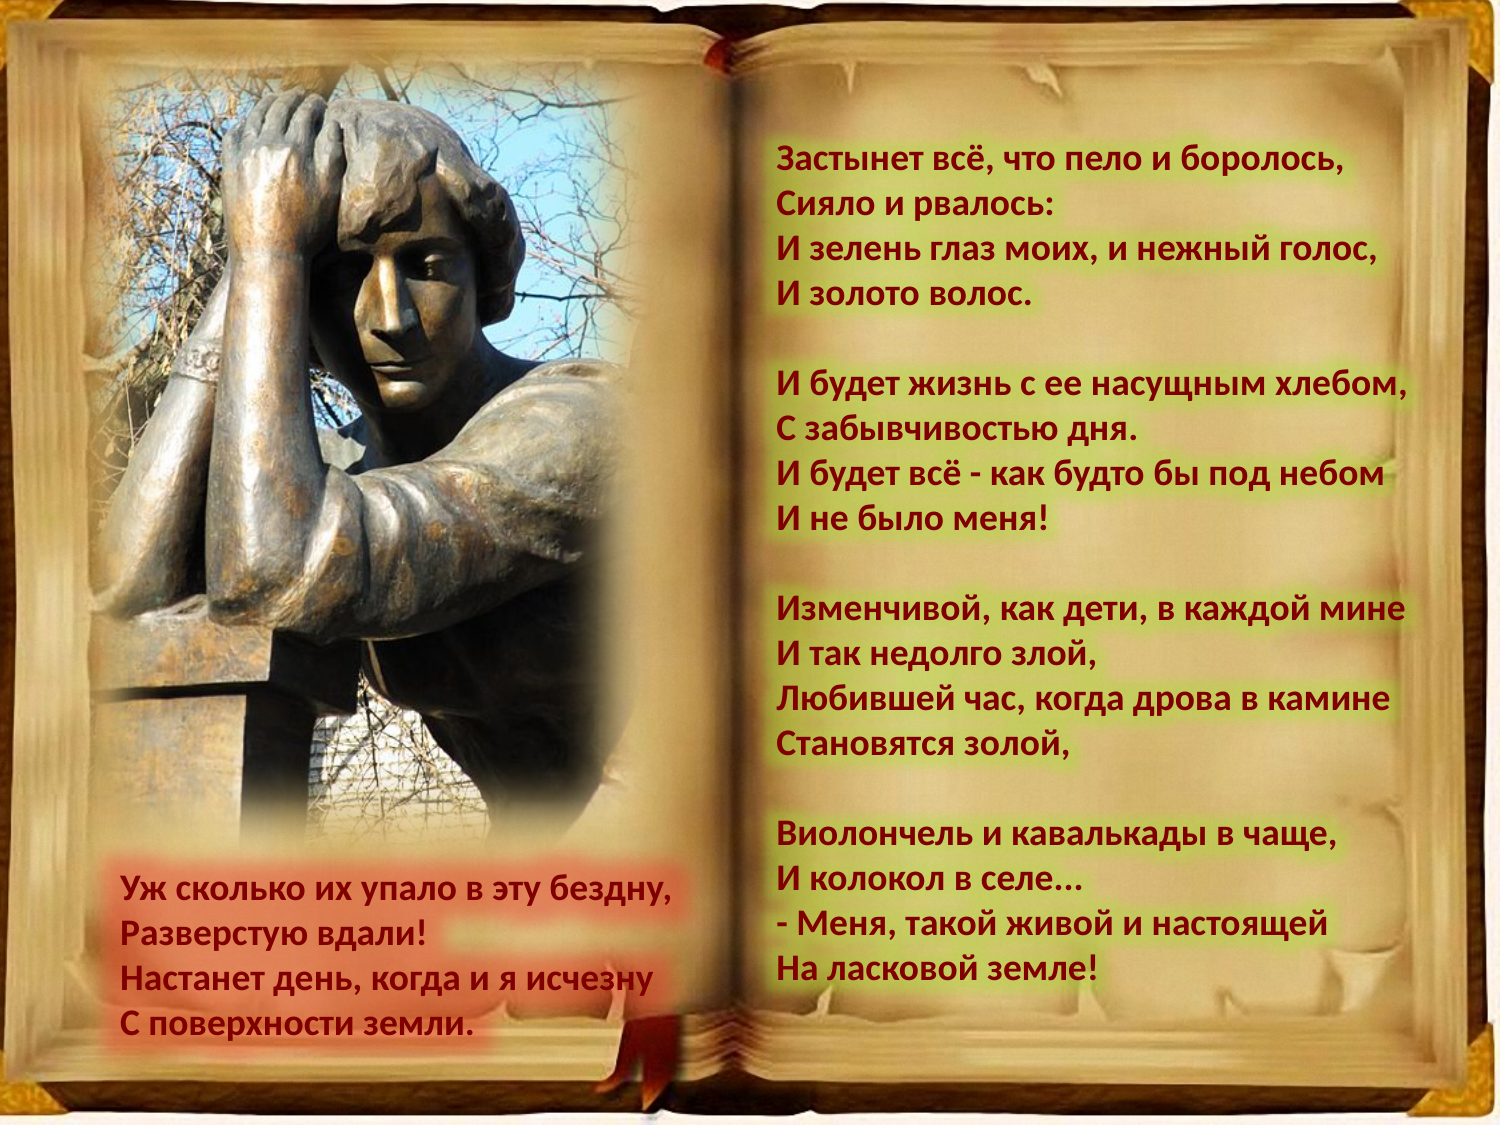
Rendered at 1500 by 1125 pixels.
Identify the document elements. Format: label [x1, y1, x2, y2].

list [0, 0, 1500, 1125]
picture [70, 34, 657, 857]
